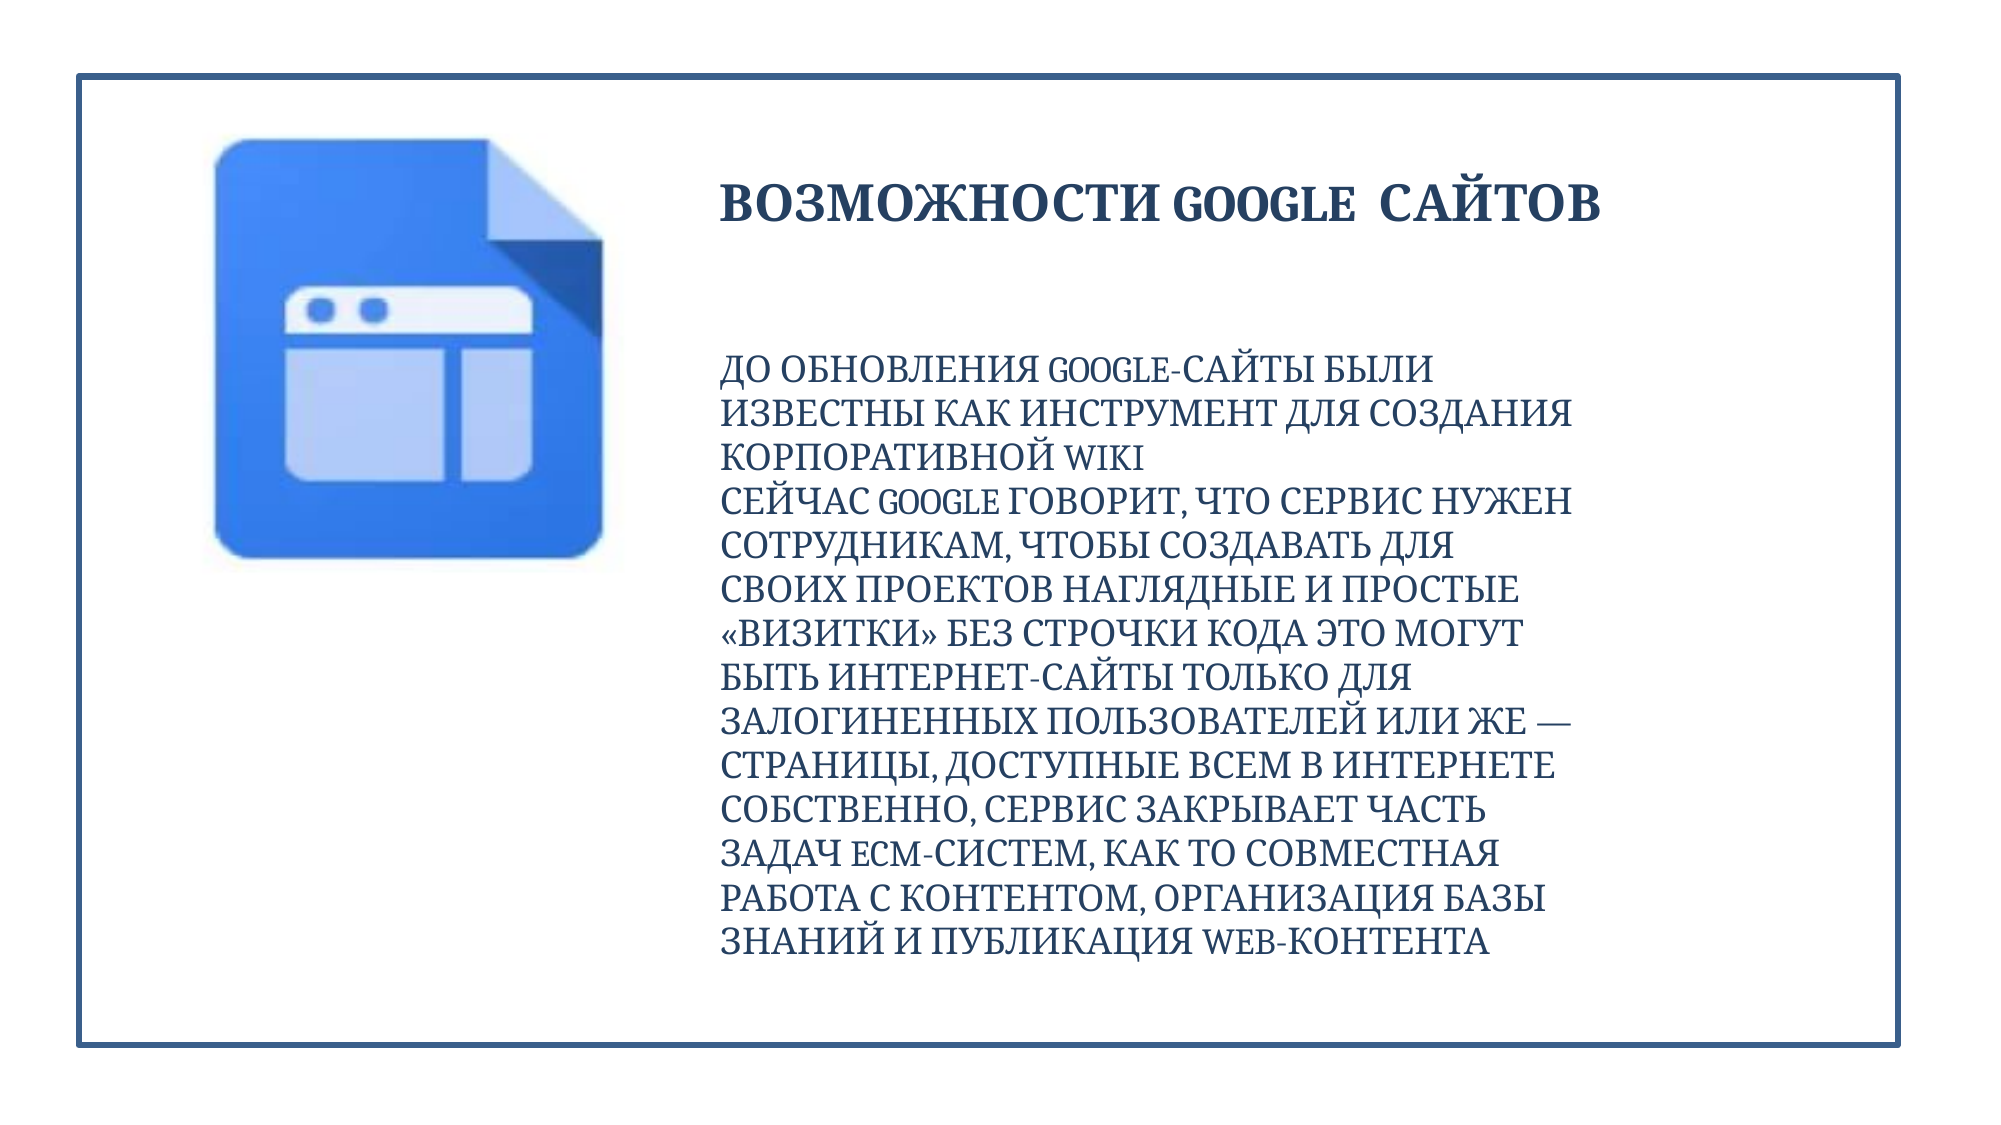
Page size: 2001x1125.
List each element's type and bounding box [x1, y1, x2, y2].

text_box [77, 74, 1900, 1047]
picture [128, 101, 691, 599]
